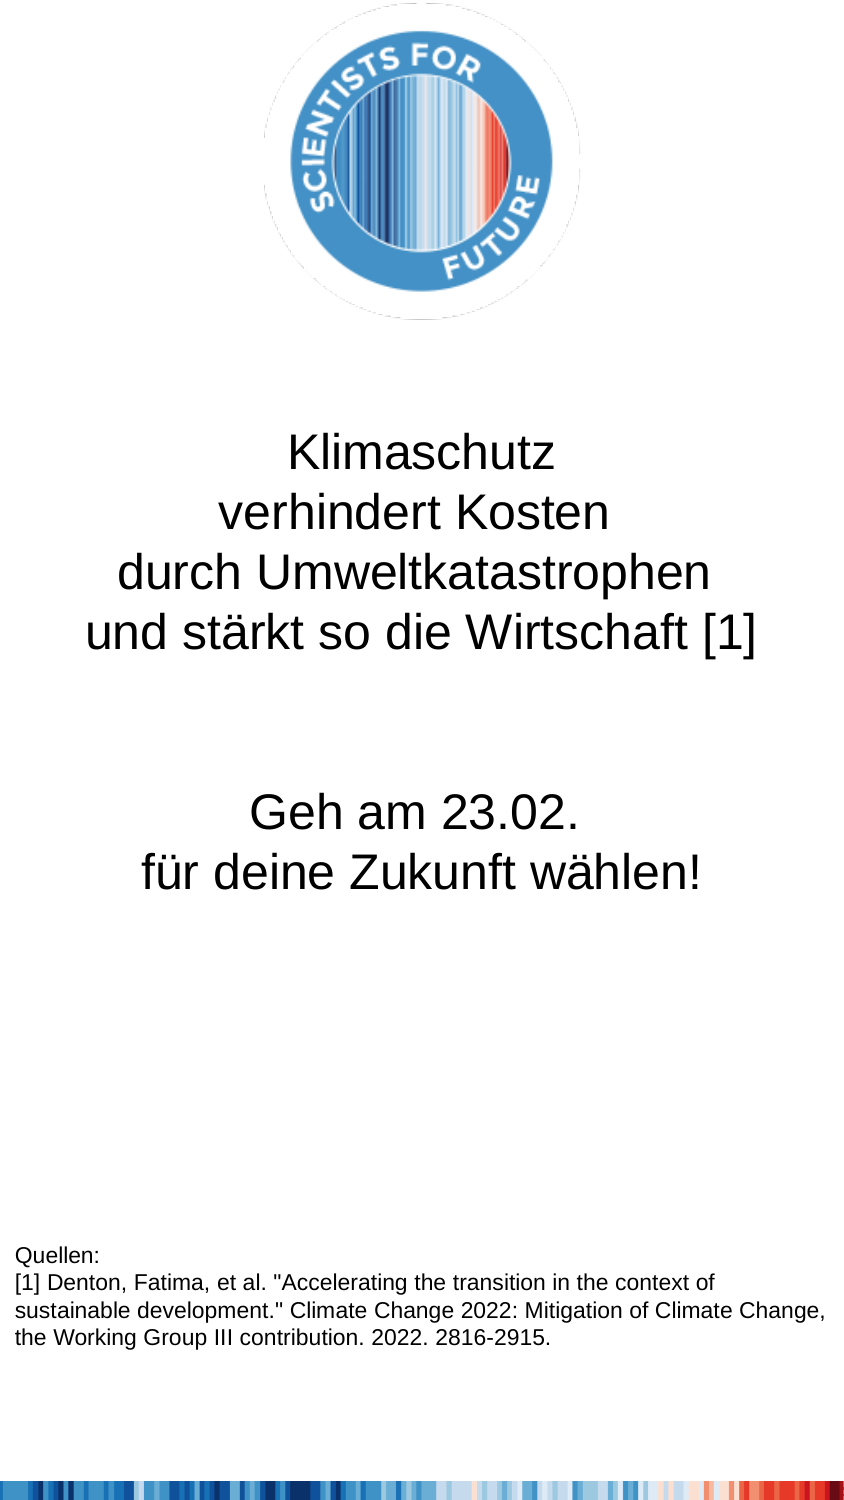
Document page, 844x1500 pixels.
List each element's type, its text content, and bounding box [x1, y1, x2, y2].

picture [0, 1481, 844, 1500]
picture [263, 2, 581, 323]
text_box Quellen: [1] Denton, Fatima, et al. "Accelerating the transition in the context of sustainable development." Climate Change 2022: Mitigation of Climate Change, the Working Group III contribution. 2022. 2816-2915. [0, 1232, 844, 1358]
text_box Klimaschutz verhindert Kosten durch Umweltkatastrophen und stärkt so die Wirtschaft [1] Geh am 23.02. für deine Zukunft wählen! [70, 411, 774, 907]
